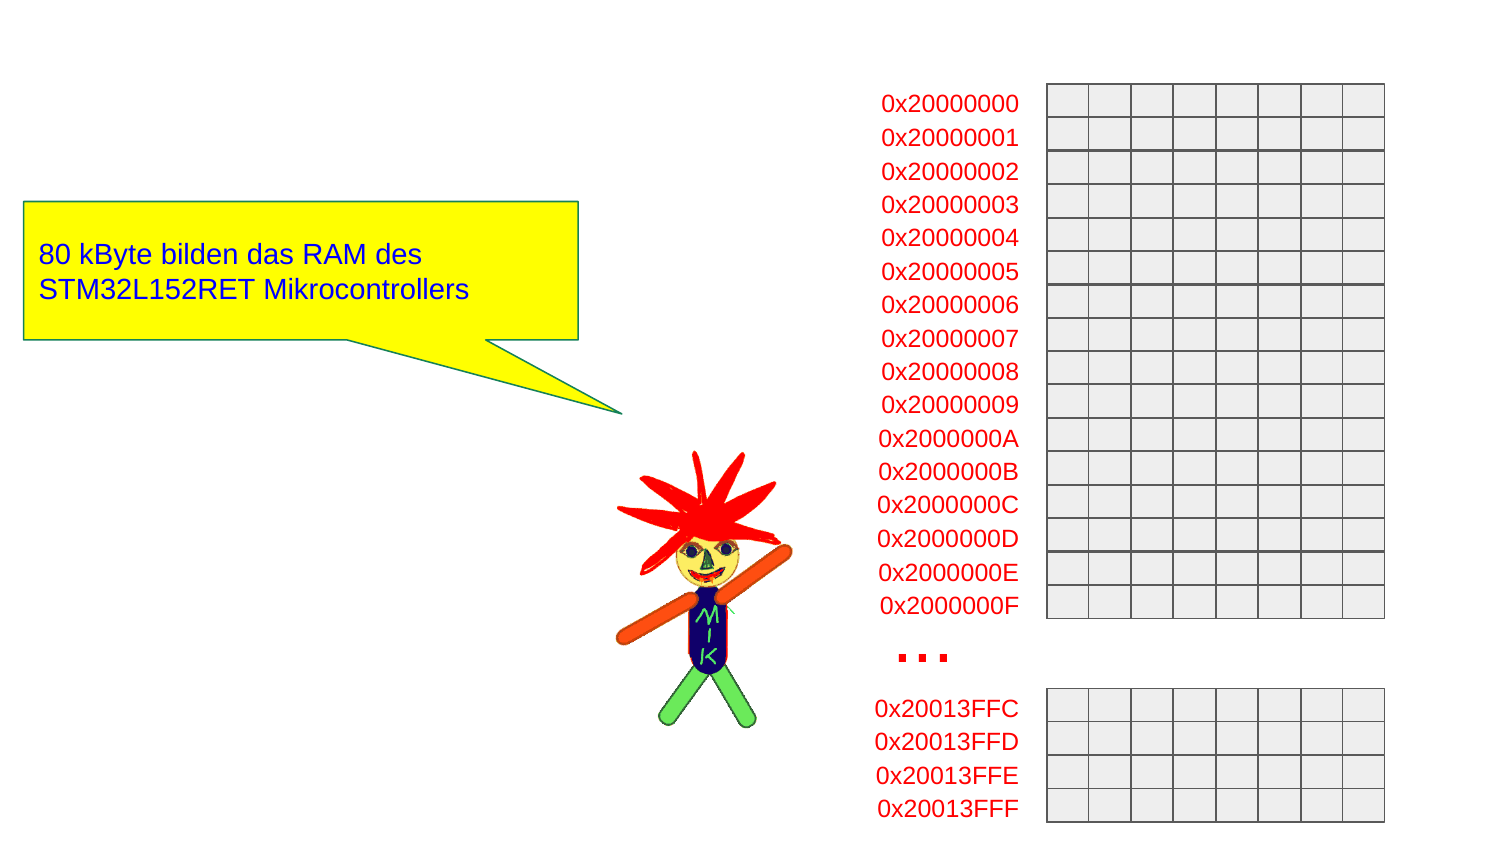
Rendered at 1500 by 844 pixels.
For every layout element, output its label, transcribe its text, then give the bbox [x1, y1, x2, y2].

text_box ... [877, 638, 1139, 675]
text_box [854, 72, 1385, 339]
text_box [854, 339, 1385, 496]
text_box 80 kByte bilden das RAM des STM32L152RET Mikrocontrollers [23, 201, 622, 414]
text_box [854, 677, 1385, 834]
picture [596, 443, 804, 735]
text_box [854, 503, 1385, 630]
